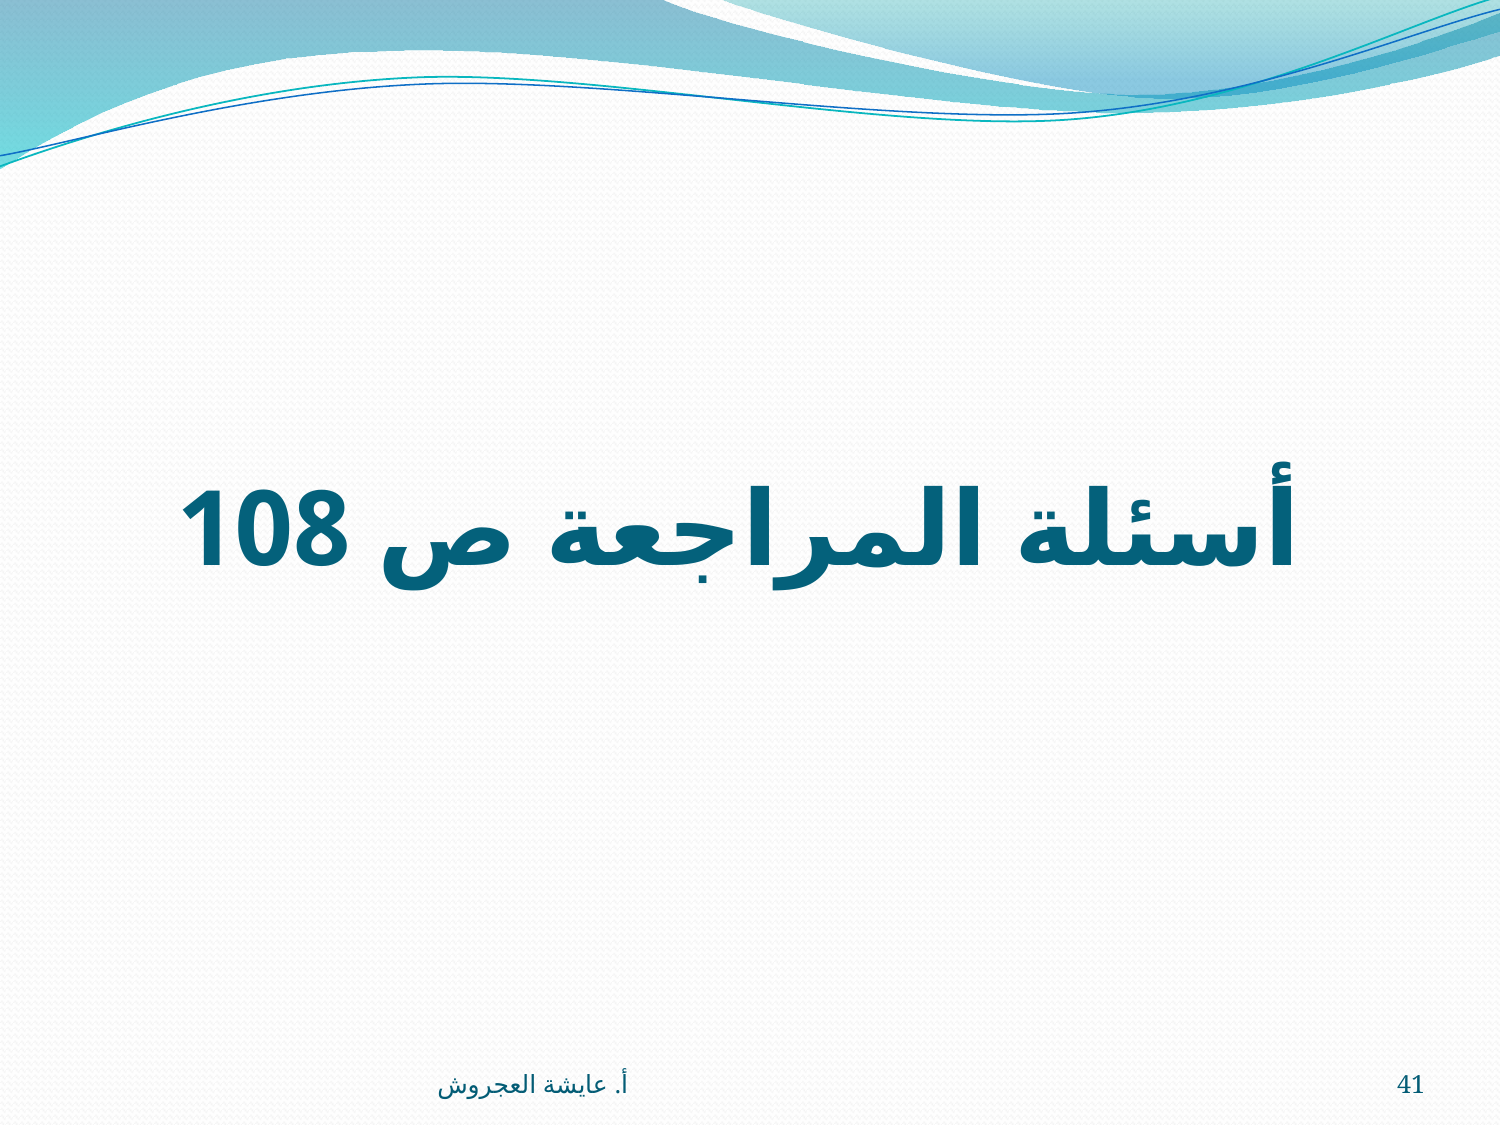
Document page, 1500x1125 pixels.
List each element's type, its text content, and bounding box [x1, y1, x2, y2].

title أسئلة المراجعة ص 108 [64, 398, 1415, 587]
slide_number 41 [1299, 1042, 1425, 1103]
footer أ. عايشة العجروش [437, 1042, 988, 1103]
